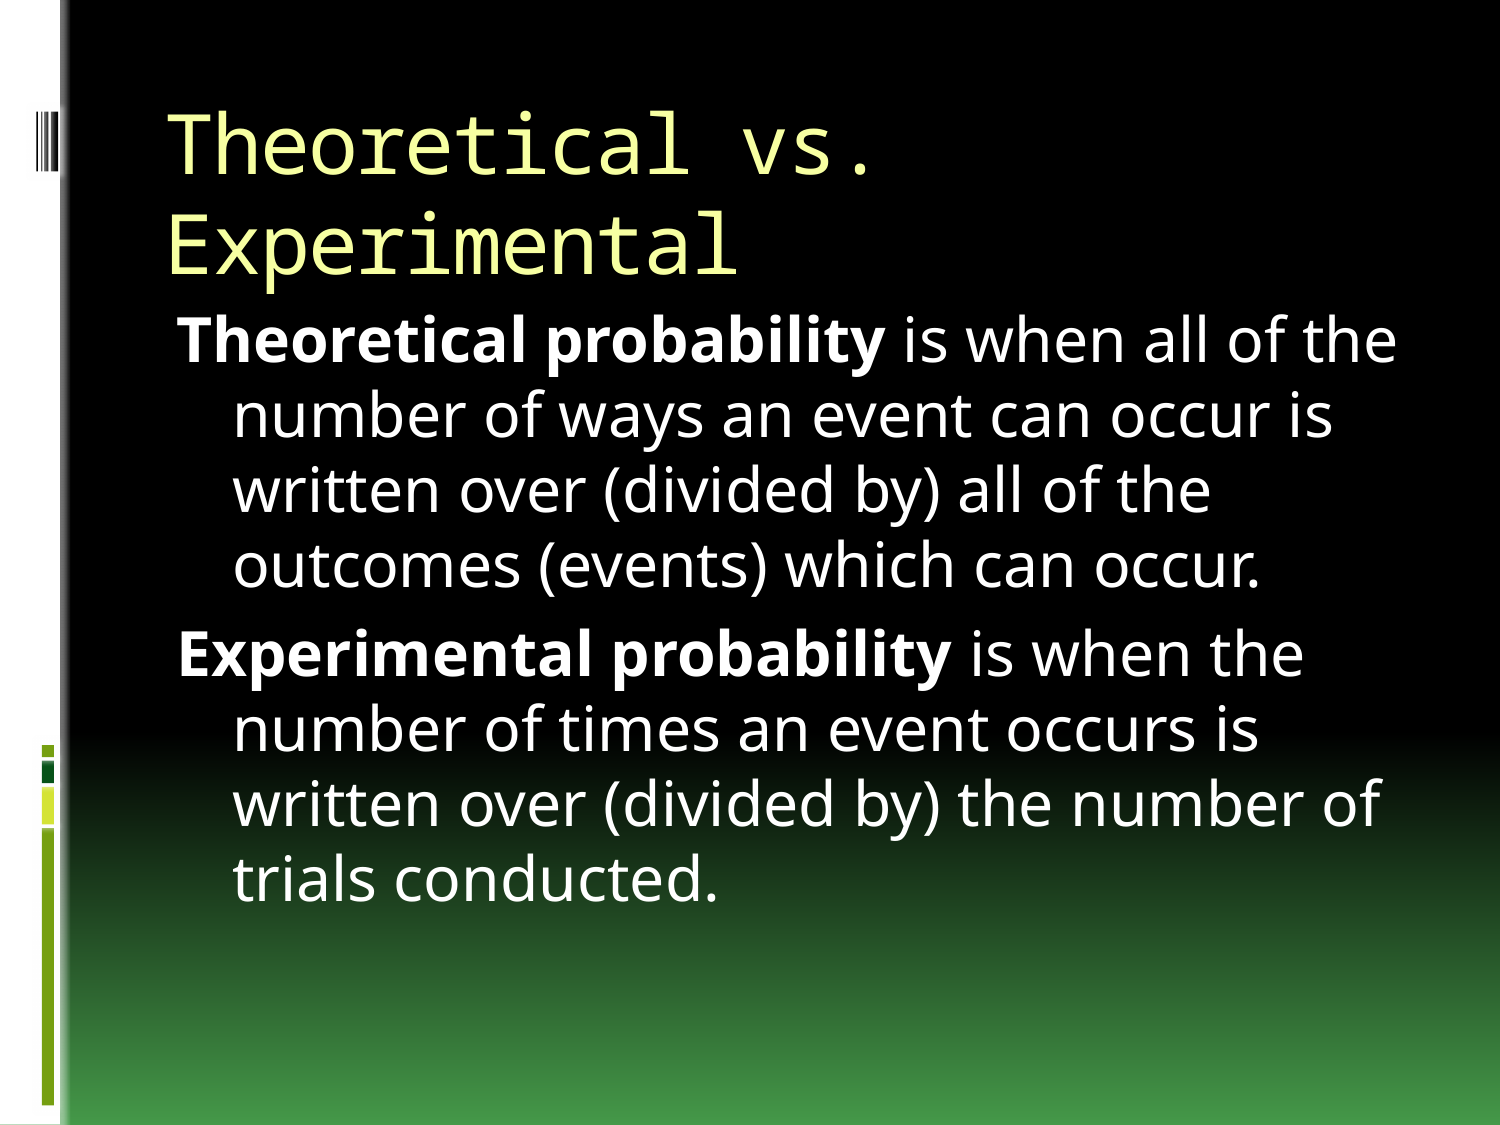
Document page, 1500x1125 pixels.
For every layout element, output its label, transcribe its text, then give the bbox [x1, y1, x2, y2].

list Theoretical probability is when all of the number of ways an event can occur is written over (divided by) all of the outcomes (events) which can occur. Experimental probability is when the number of times an event occurs is written over (divided by) the number of trials conducted. [150, 292, 1425, 1043]
title Theoretical vs. Experimental [150, 83, 1425, 234]
